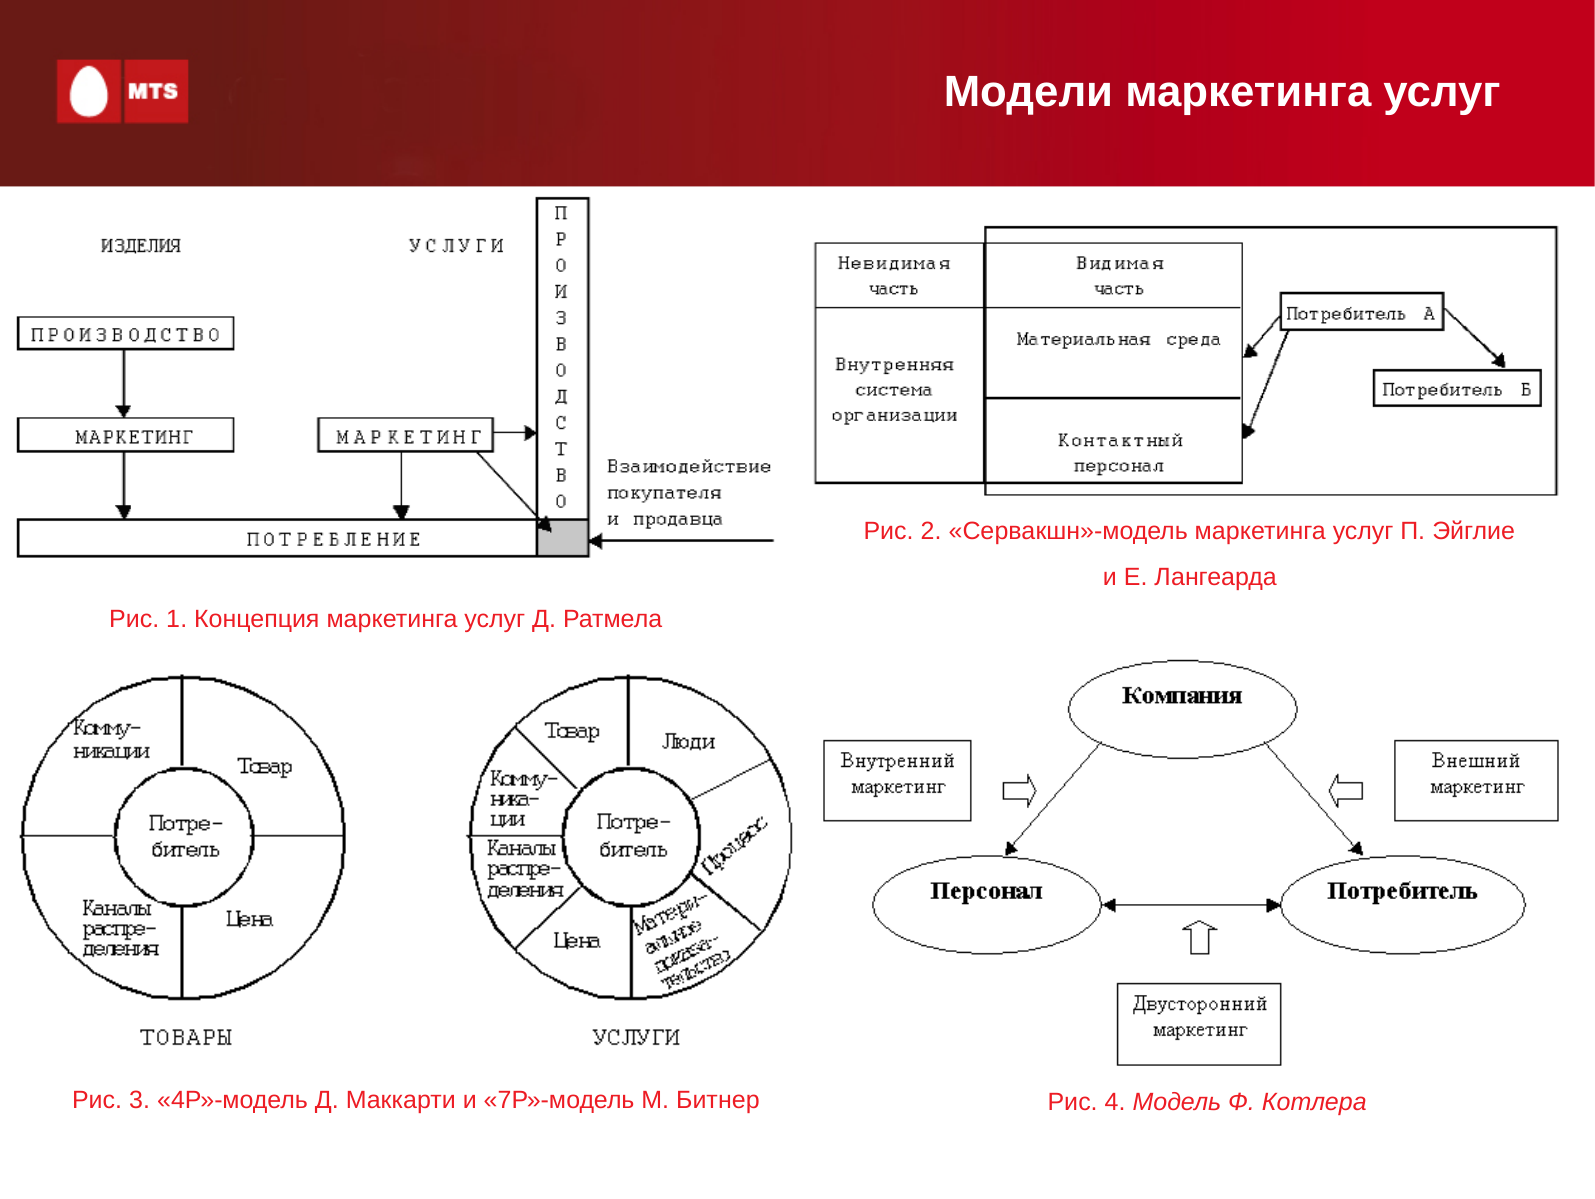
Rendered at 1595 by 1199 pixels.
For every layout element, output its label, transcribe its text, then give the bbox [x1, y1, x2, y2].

text_box Рис. 2. «Сервакшн»-модель маркетинга услуг П. Эйглие и Е. Лангеарда [848, 511, 1532, 598]
text_box Модели маркетинга услуг [235, 62, 1501, 123]
text_box Рис. 4. Модель Ф. Котлера [1032, 1077, 1383, 1123]
text_box Рис. 3. «4Р»-модель Д. Маккарти и «7Р»-модель М. Битнер [57, 1068, 776, 1121]
text_box Рис. 1. Концепция маркетинга услуг Д. Ратмела [94, 579, 685, 640]
picture [0, 0, 1595, 1199]
